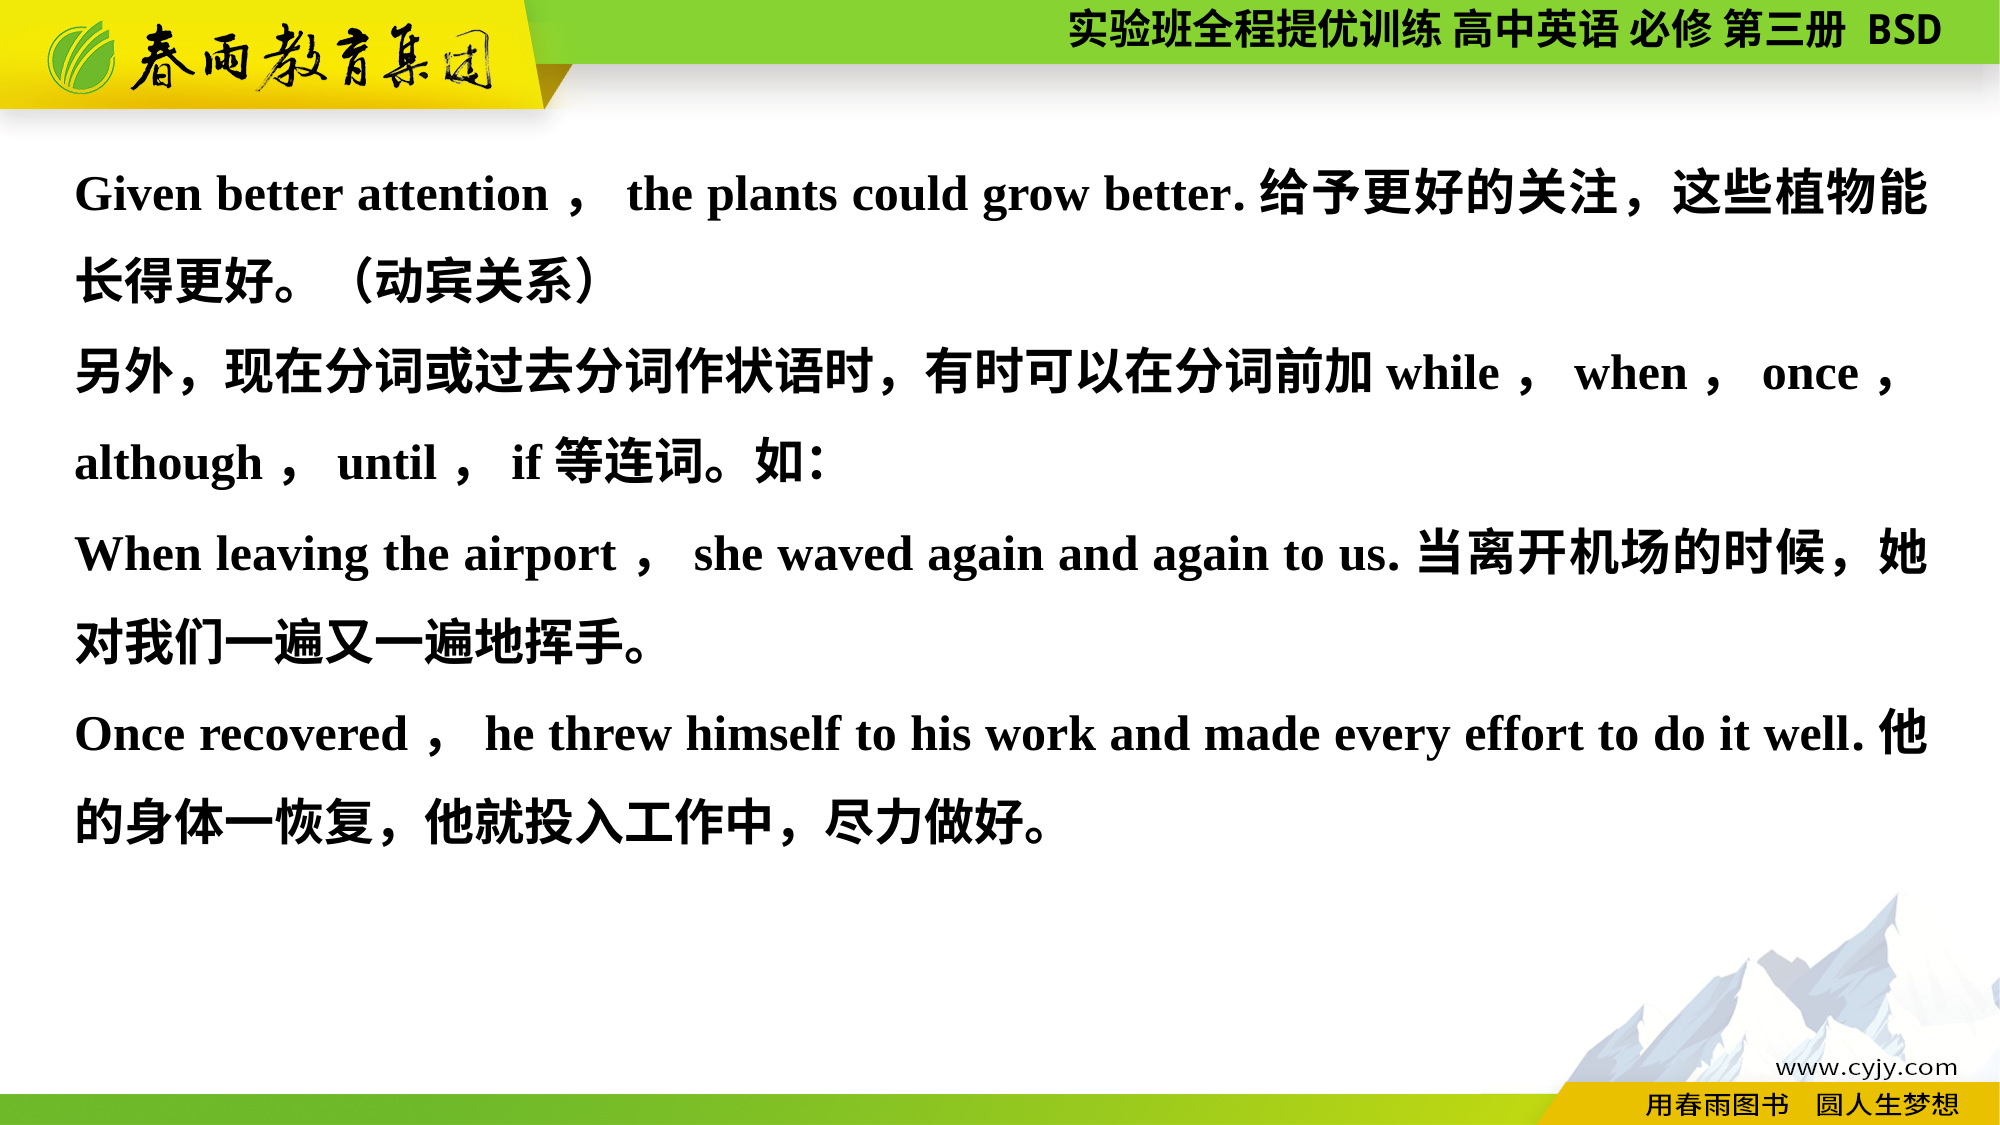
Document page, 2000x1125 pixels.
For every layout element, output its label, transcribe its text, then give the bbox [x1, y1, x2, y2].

list Given better attention，the plants could grow better.给予更好的关注，这些植物能长得更好。（动宾关系） 另外，现在分词或过去分词作状语时，有时可以在分词前加while，when，once，although，until，if等连词。如： When leaving the airport，she waved again and again to us.当离开机场的时候，她对我们一遍又一遍地挥手。 Once recovered，he threw himself to his work and made every effort to do it well.他的身体一恢复，他就投入工作中，尽力做好。 [59, 122, 1944, 854]
picture [0, 0, 2000, 1125]
